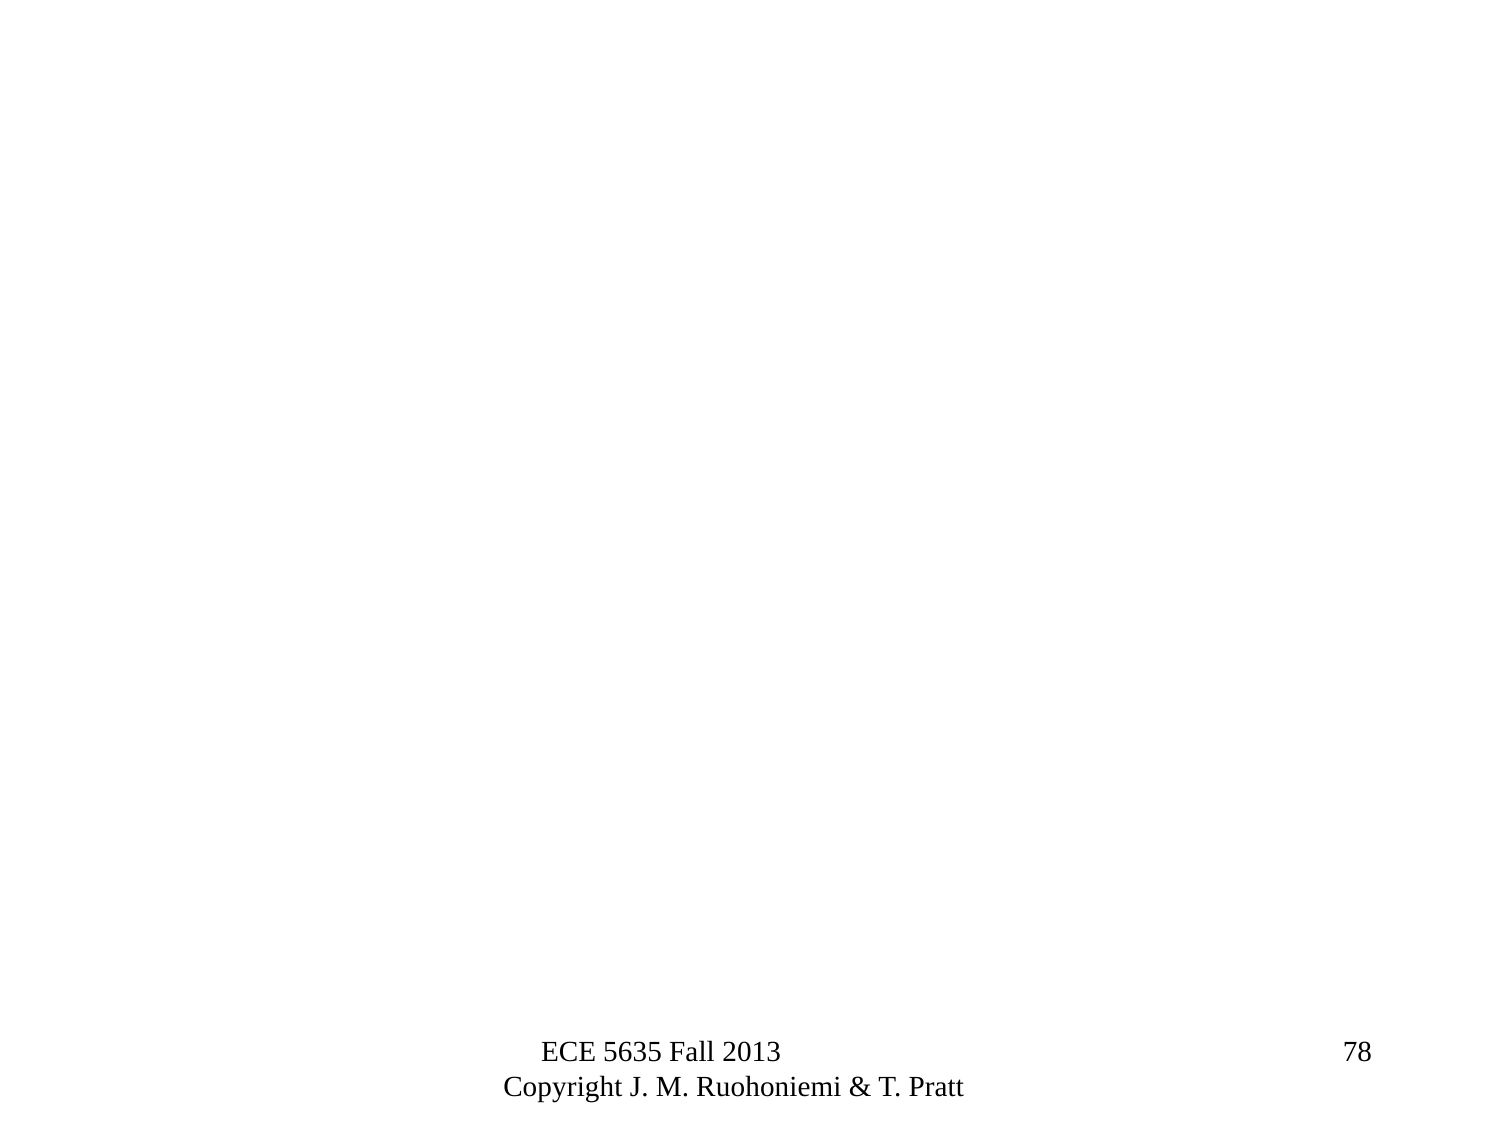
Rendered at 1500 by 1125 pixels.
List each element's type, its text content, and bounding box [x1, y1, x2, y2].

slide_number 78 [1074, 1024, 1388, 1101]
footer ECE 5635 Fall 2013 Copyright J. M. Ruohoniemi & T. Pratt [487, 1024, 988, 1101]
